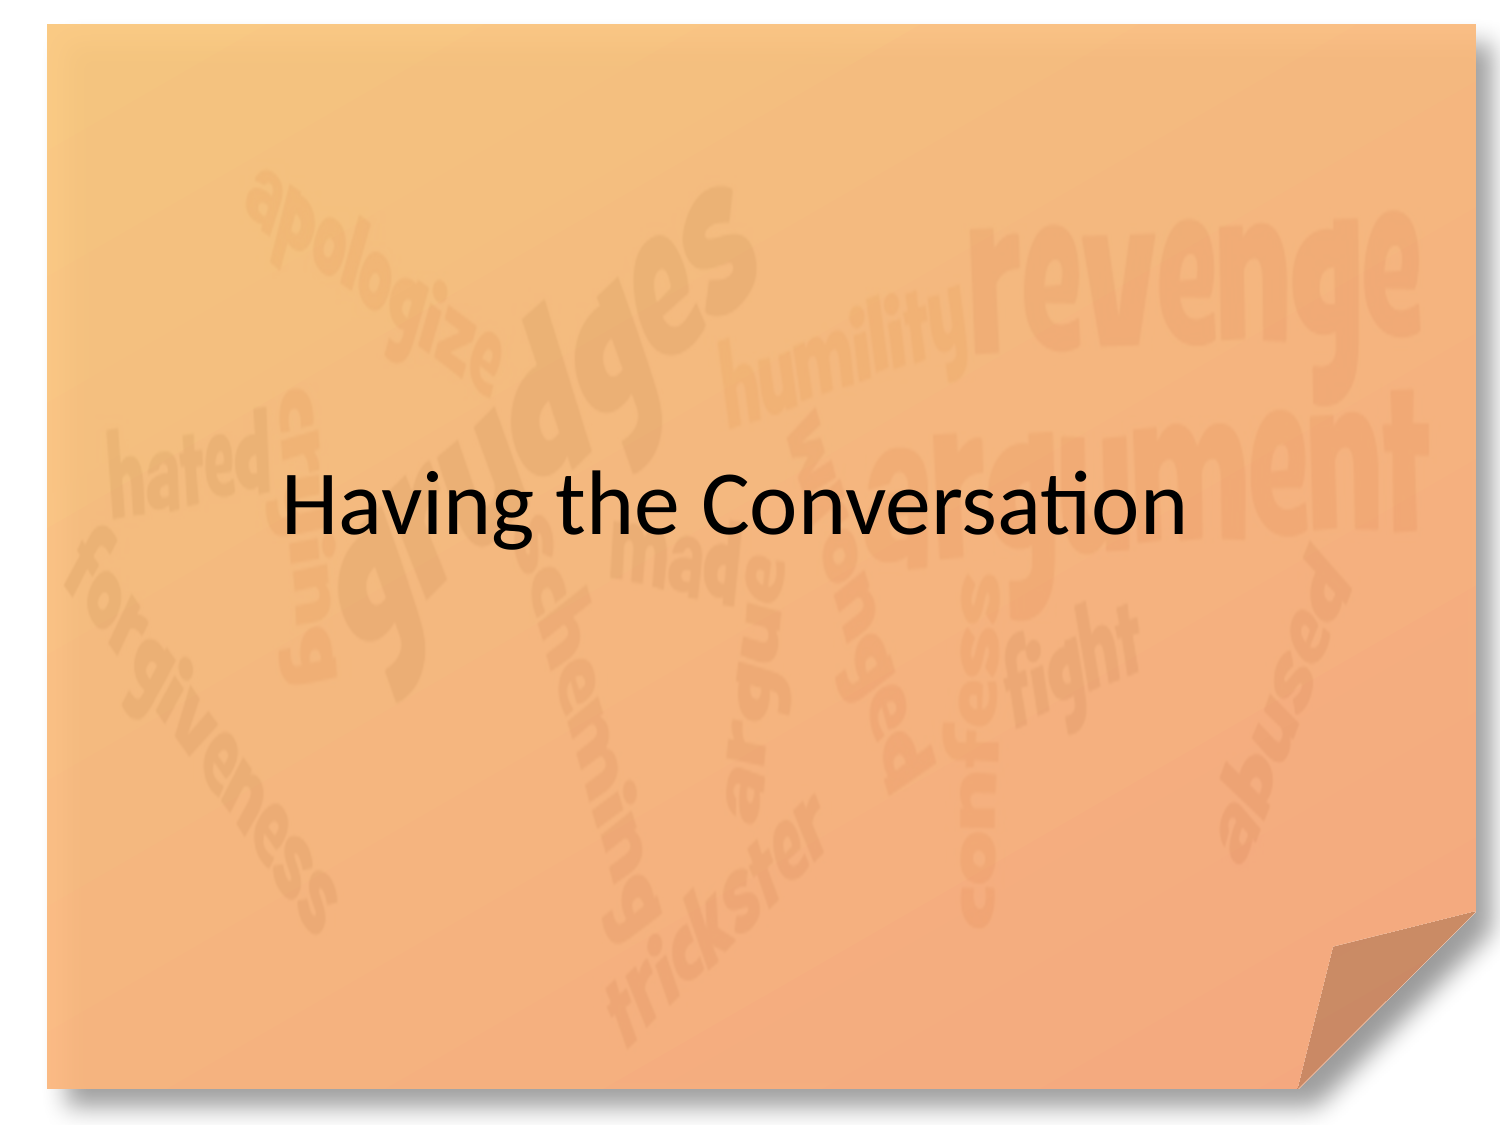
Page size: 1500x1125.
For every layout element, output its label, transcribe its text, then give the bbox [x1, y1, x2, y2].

title Having the Conversation [60, 404, 1411, 593]
picture [0, 0, 1500, 1125]
